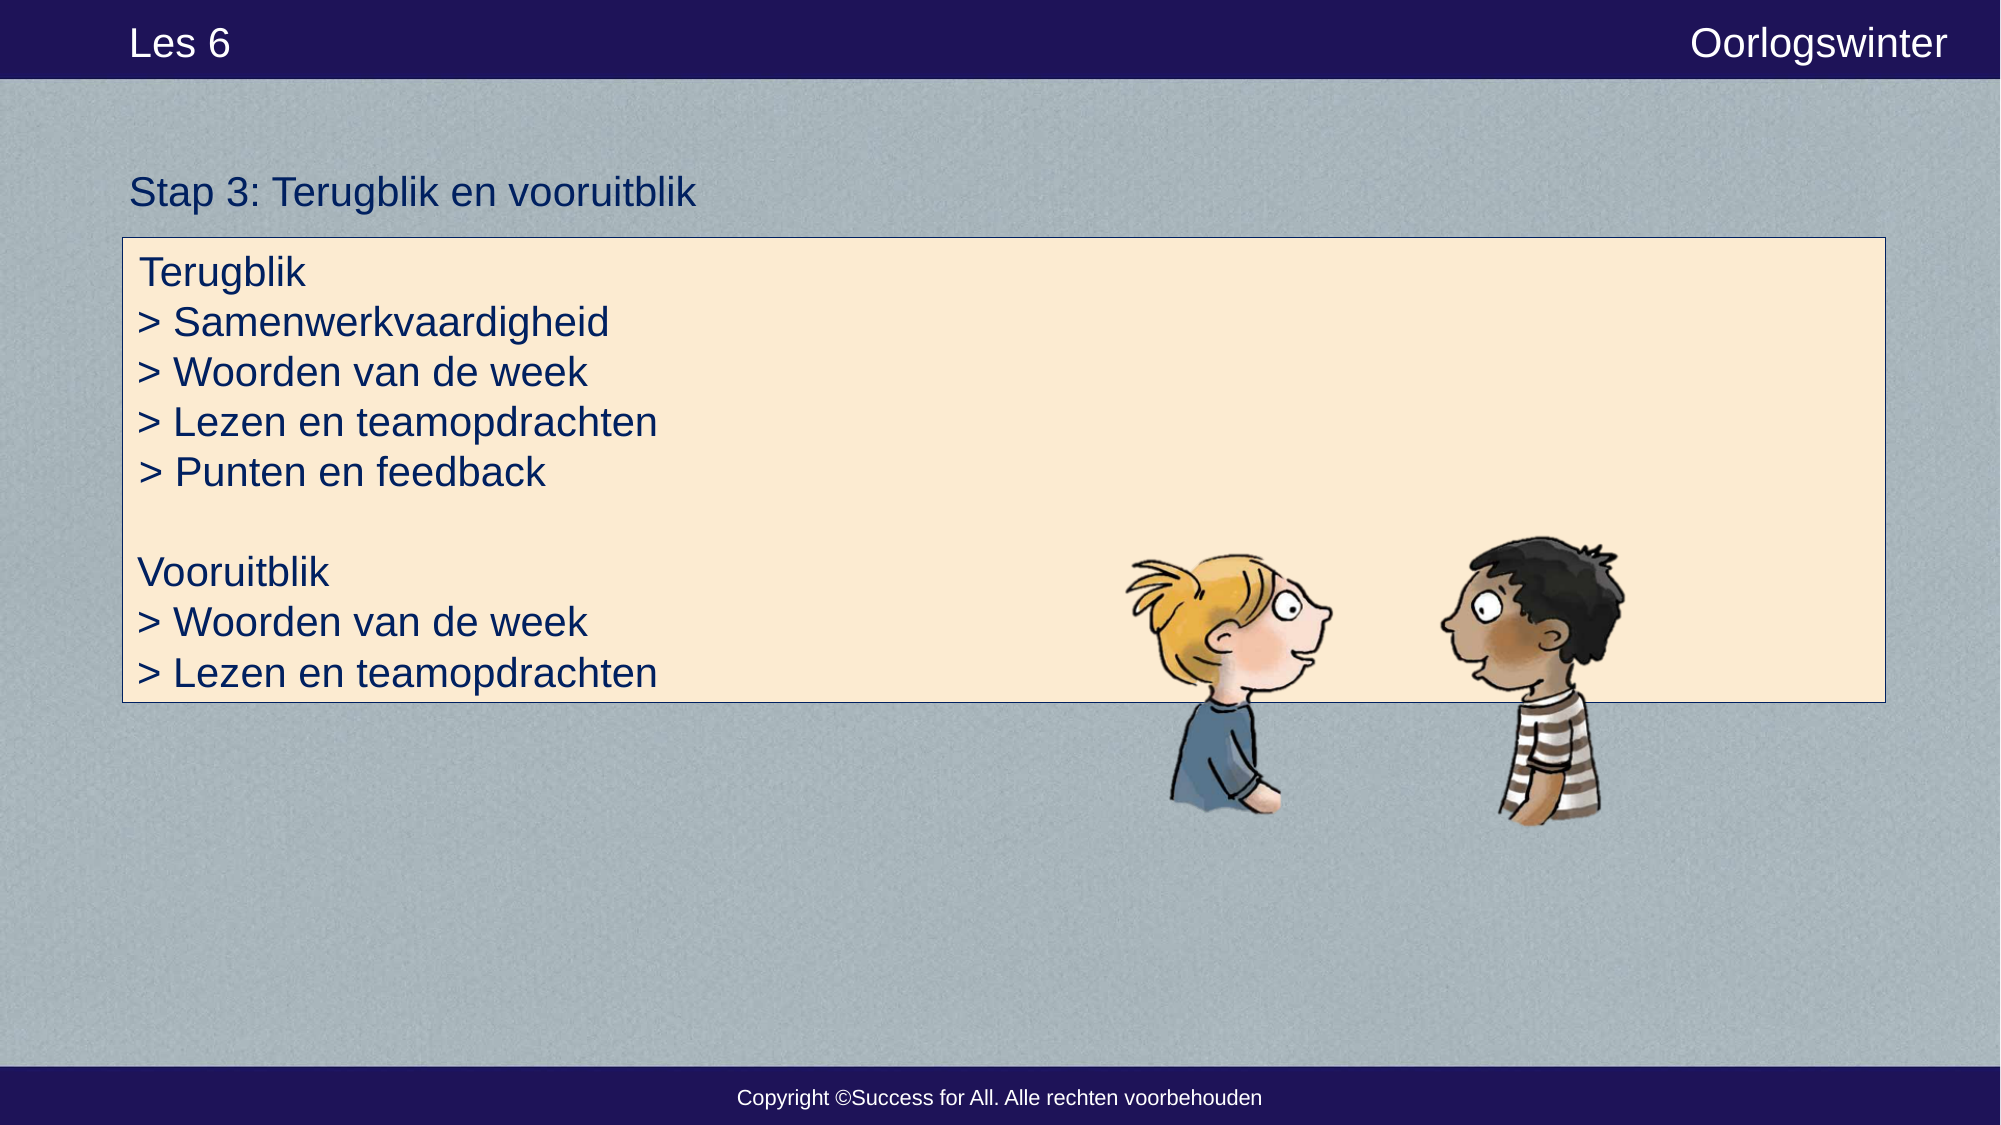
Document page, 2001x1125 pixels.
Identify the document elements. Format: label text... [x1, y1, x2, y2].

text_box Les 6 [114, 8, 354, 73]
text_box Stap 3: Terugblik en vooruitblik [114, 157, 907, 223]
text_box Oorlogswinter [786, 8, 1963, 73]
picture [0, 0, 2001, 1125]
text_box Copyright ©Success for All. Alle rechten voorbehouden [0, 1076, 2000, 1125]
text_box Terugblik > Samenwerkvaardigheid > Woorden van de week > Lezen en teamopdrachten > Punten en feedback Vooruitblik > Woorden van de week > Lezen en teamopdrachten [122, 237, 1886, 703]
